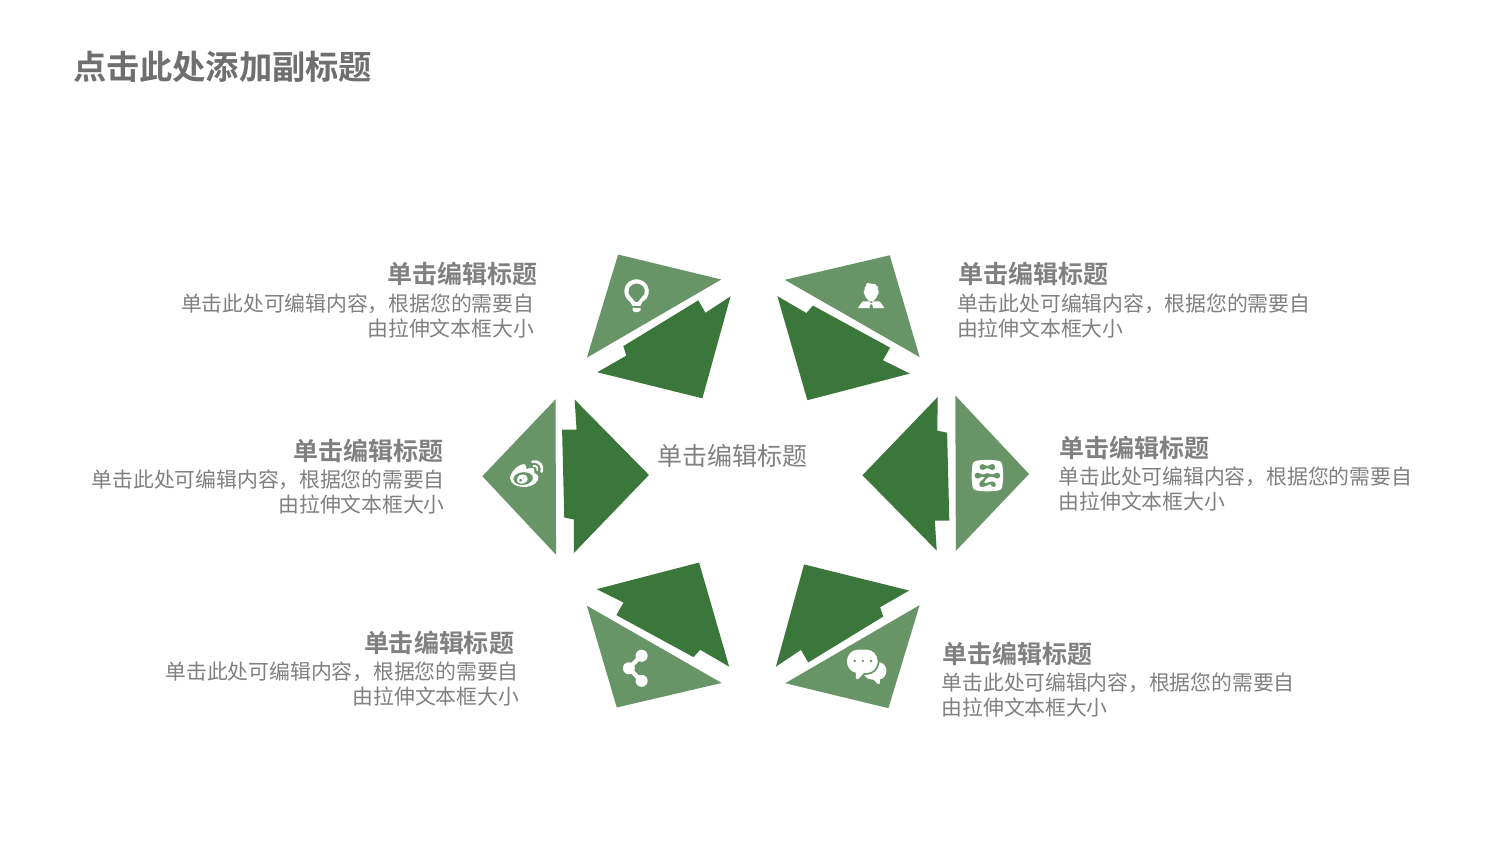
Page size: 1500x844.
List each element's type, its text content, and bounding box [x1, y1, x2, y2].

text_box 单击此处可编辑内容，根据您的需要自由拉伸文本框大小 [147, 651, 491, 717]
text_box 单击编辑标题 [943, 251, 1215, 297]
text_box 单击编辑标题 [278, 428, 487, 473]
text_box 单击编辑标题 [372, 251, 644, 297]
text_box 单击此处可编辑内容，根据您的需要自由拉伸文本框大小 [1043, 456, 1430, 521]
text_box 单击编辑标题 [1024, 631, 1199, 677]
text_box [492, 254, 1019, 709]
text_box 单击此处可编辑内容，根据您的需要自由拉伸文本框大小 [926, 662, 1313, 728]
text_box 单击编辑标题 [1044, 424, 1316, 470]
text_box 单击编辑标题 [349, 620, 487, 666]
text_box 单击此处可编辑内容，根据您的需要自由拉伸文本框大小 [162, 282, 487, 348]
text_box 点击此处添加副标题 [53, 36, 786, 97]
text_box 单击此处可编辑内容，根据您的需要自由拉伸文本框大小 [73, 459, 460, 525]
text_box 单击此处可编辑内容，根据您的需要自由拉伸文本框大小 [1024, 282, 1329, 348]
